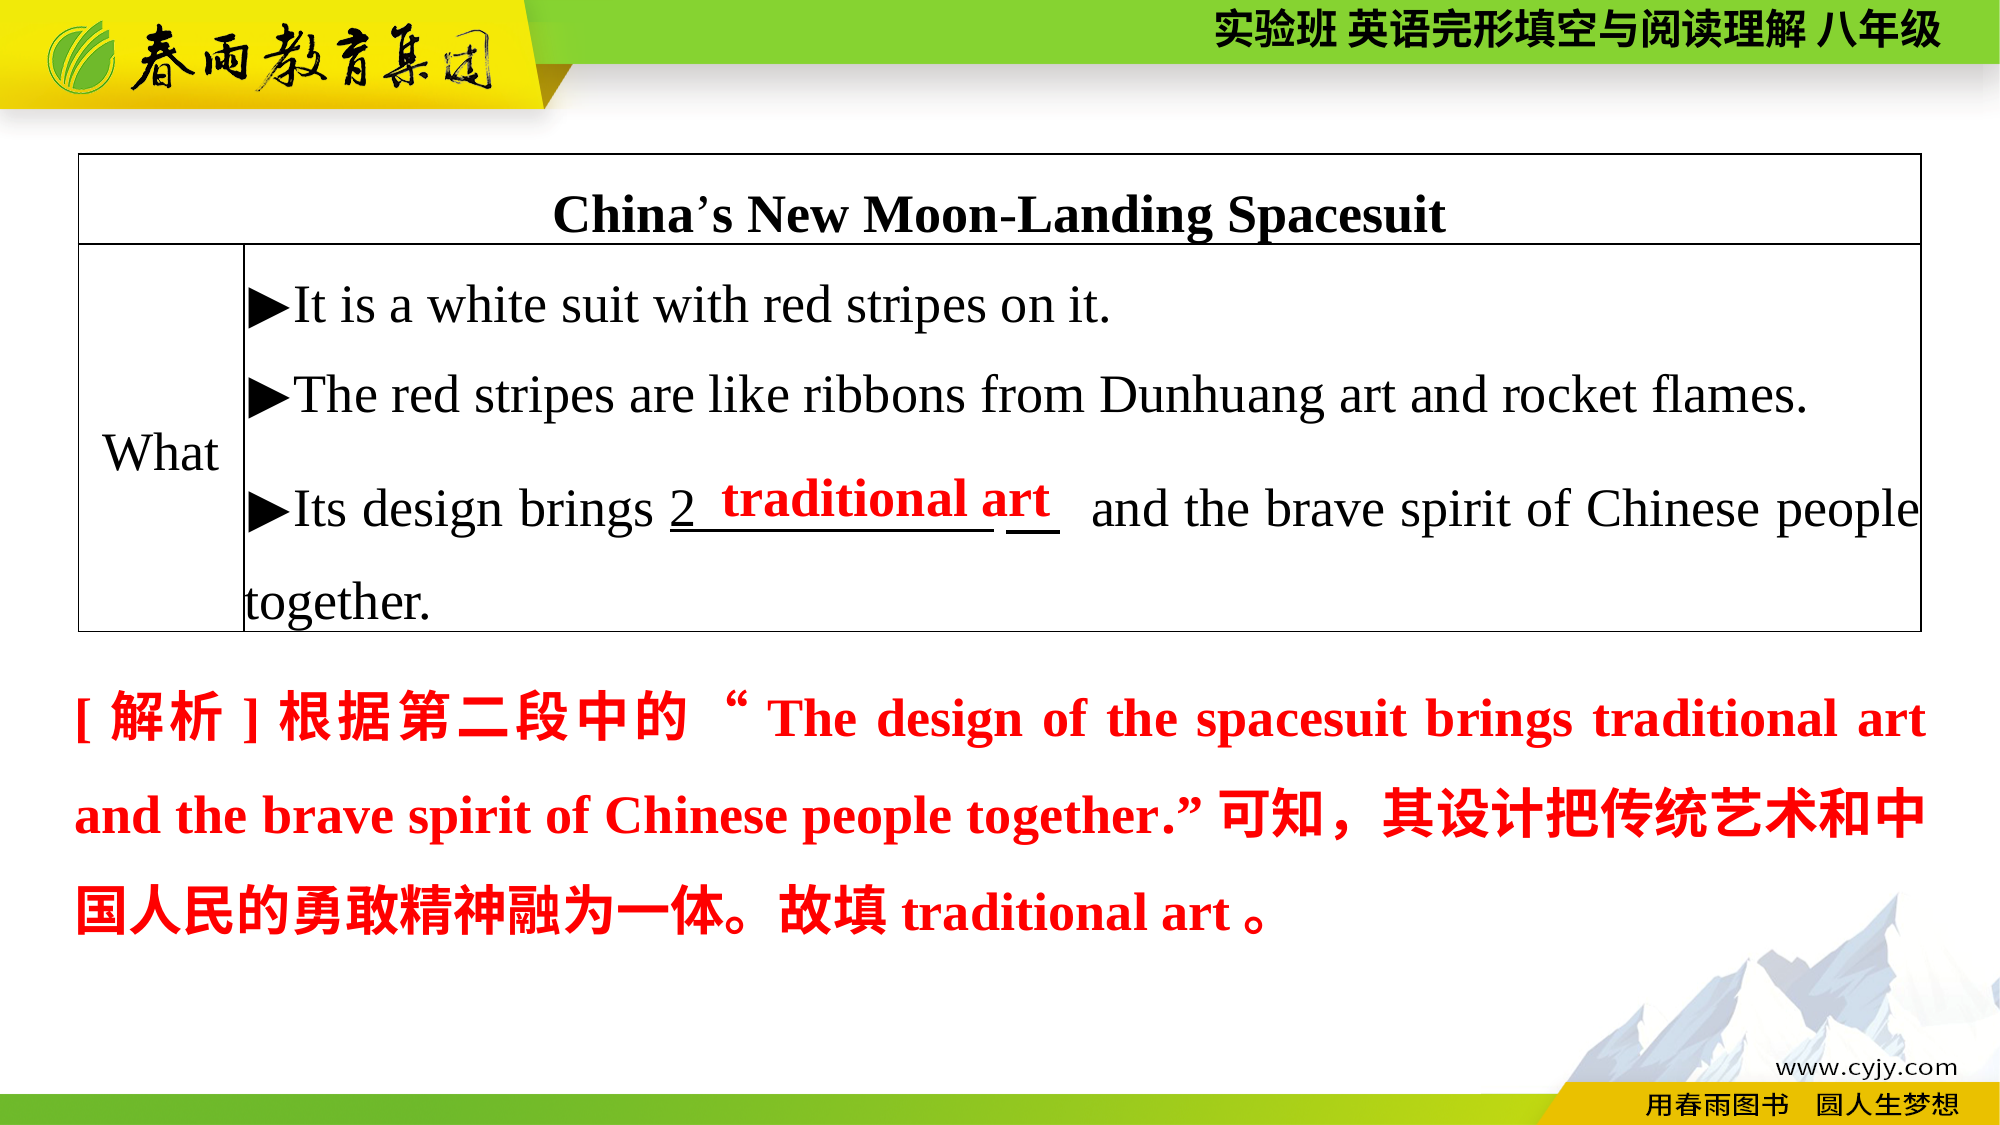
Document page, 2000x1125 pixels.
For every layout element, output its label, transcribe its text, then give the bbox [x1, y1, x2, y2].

table_header China’s New Moon-Landing Spacesuit [79, 155, 1920, 243]
list [解析]根据第二段中的“The design of the spacesuit brings traditional art and the brave spirit of Chinese people together.”可知，其设计把传统艺术和中国人民的勇敢精神融为一体。故填traditional art。 [59, 641, 1944, 953]
picture [0, 0, 2000, 1125]
table_cell ▶It is a white suit with red stripes on it. ▶The red stripes are like ribbons from Dunhuang art and rocket flames. ▶Its design brings 2 and the brave spirit of Chinese people together. [245, 245, 1920, 631]
table_cell What [79, 245, 243, 631]
text_box traditional art [706, 454, 1067, 535]
